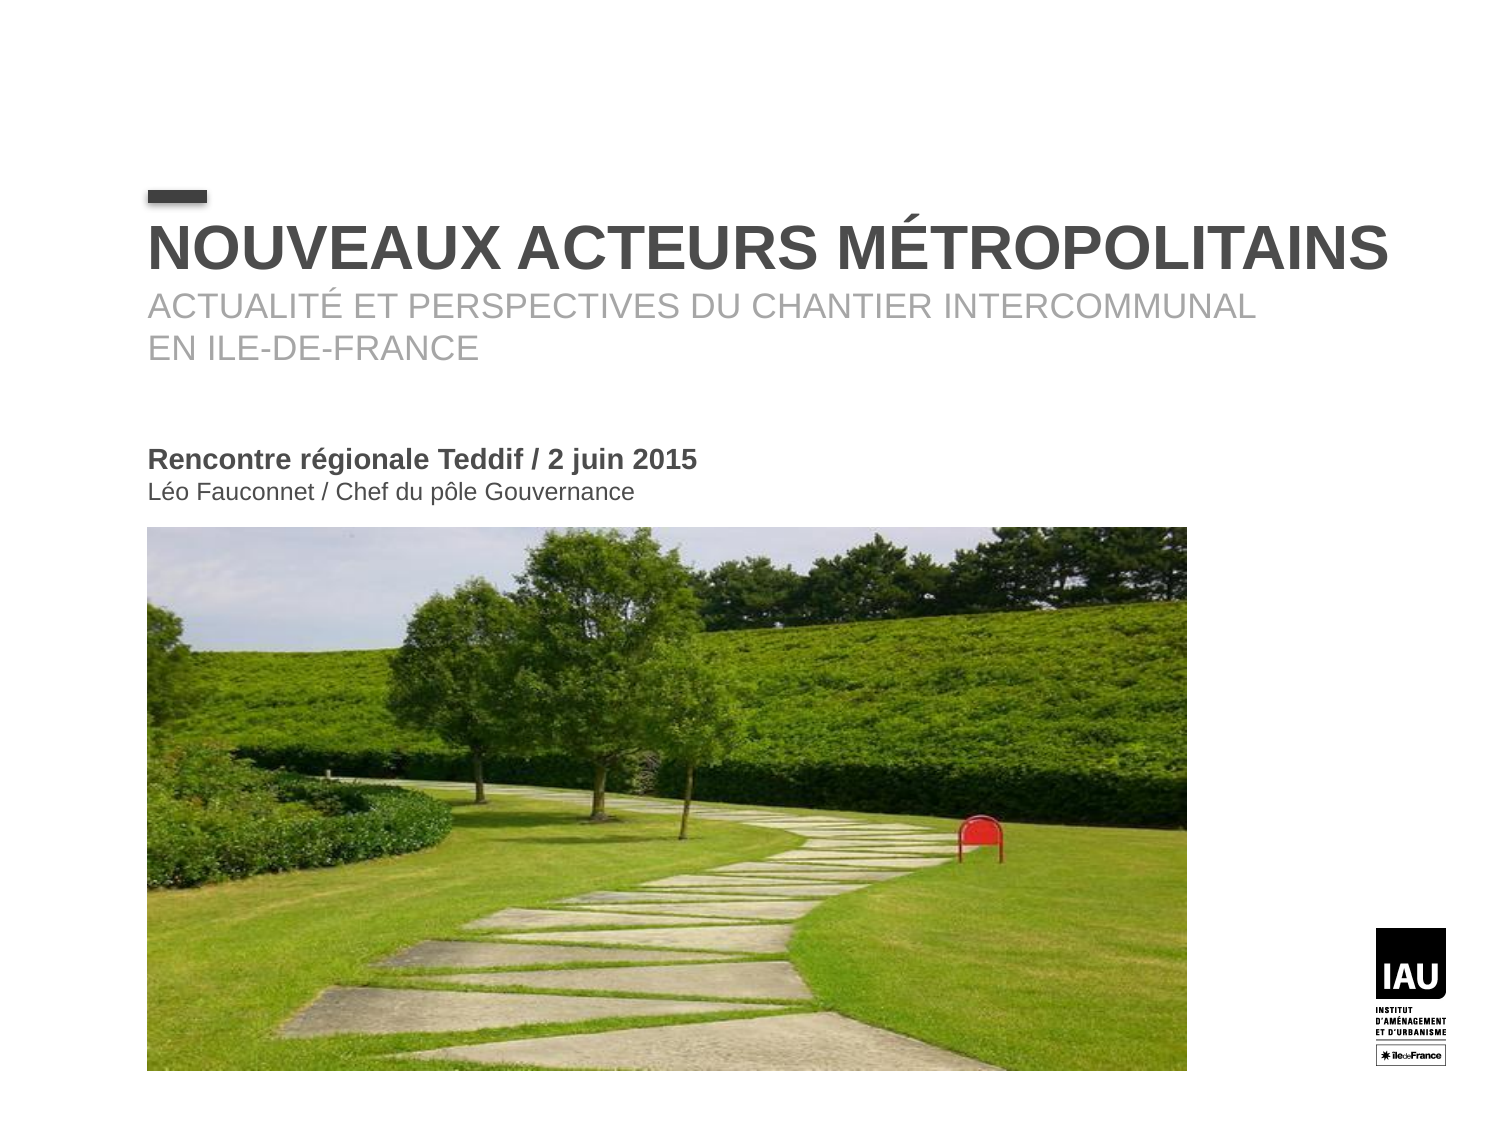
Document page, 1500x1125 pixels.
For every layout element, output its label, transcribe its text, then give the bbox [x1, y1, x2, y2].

picture [147, 526, 1188, 1071]
picture [1376, 928, 1446, 1066]
text_box Rencontre régionale Teddif / 2 juin 2015 Léo Fauconnet / Chef du pôle Gouvernance [147, 432, 1128, 504]
text_box NOUVEAUX ACTEURS MÉTROPOLITAINS ACTUALITÉ ET PERSPECTIVES DU CHANTIER INTERCOMMUNAL EN ILE-DE-FRANCE [147, 208, 1400, 397]
